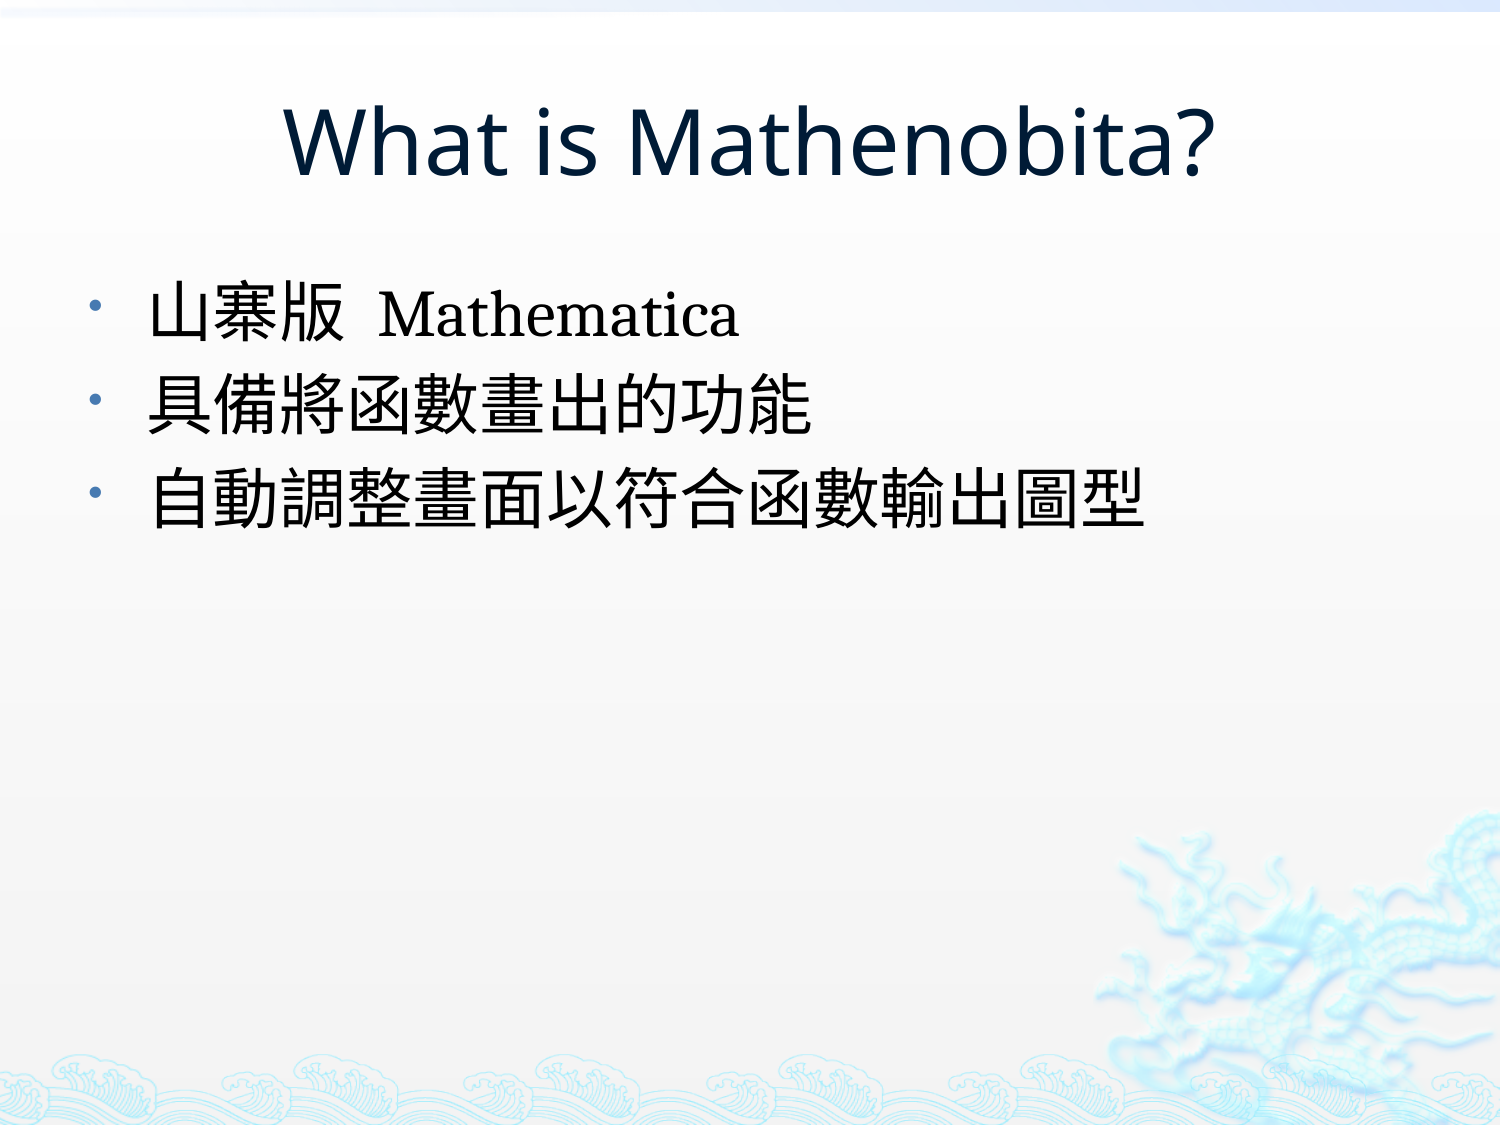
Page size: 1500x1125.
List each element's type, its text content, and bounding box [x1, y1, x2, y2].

list 山寨版 Mathematica 具備將函數畫出的功能 自動調整畫面以符合函數輸出圖型 [75, 262, 1425, 1005]
title What is Mathenobita? [75, 45, 1425, 233]
